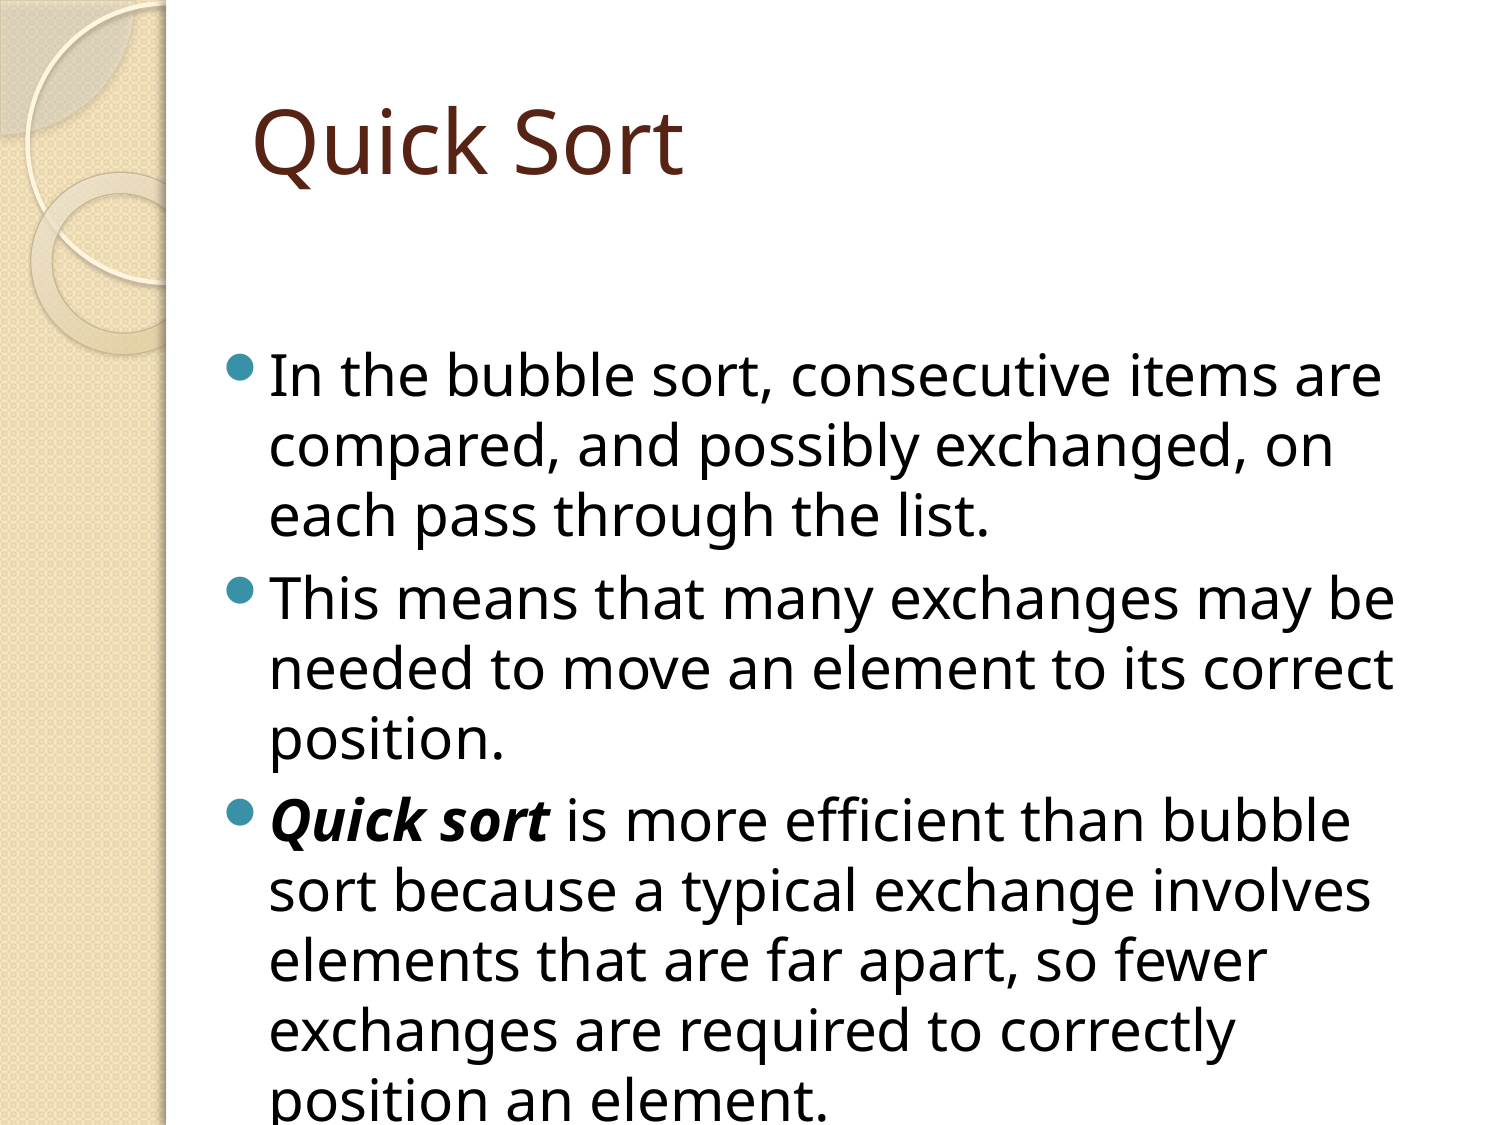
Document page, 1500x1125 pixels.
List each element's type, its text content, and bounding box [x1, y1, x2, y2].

title Quick Sort [235, 45, 1466, 233]
list In the bubble sort, consecutive items are compared, and possibly exchanged, on each pass through the list. This means that many exchanges may be needed to move an element to its correct position. Quick sort is more efficient than bubble sort because a typical exchange involves elements that are far apart, so fewer exchanges are required to correctly position an element. [193, 330, 1470, 1125]
